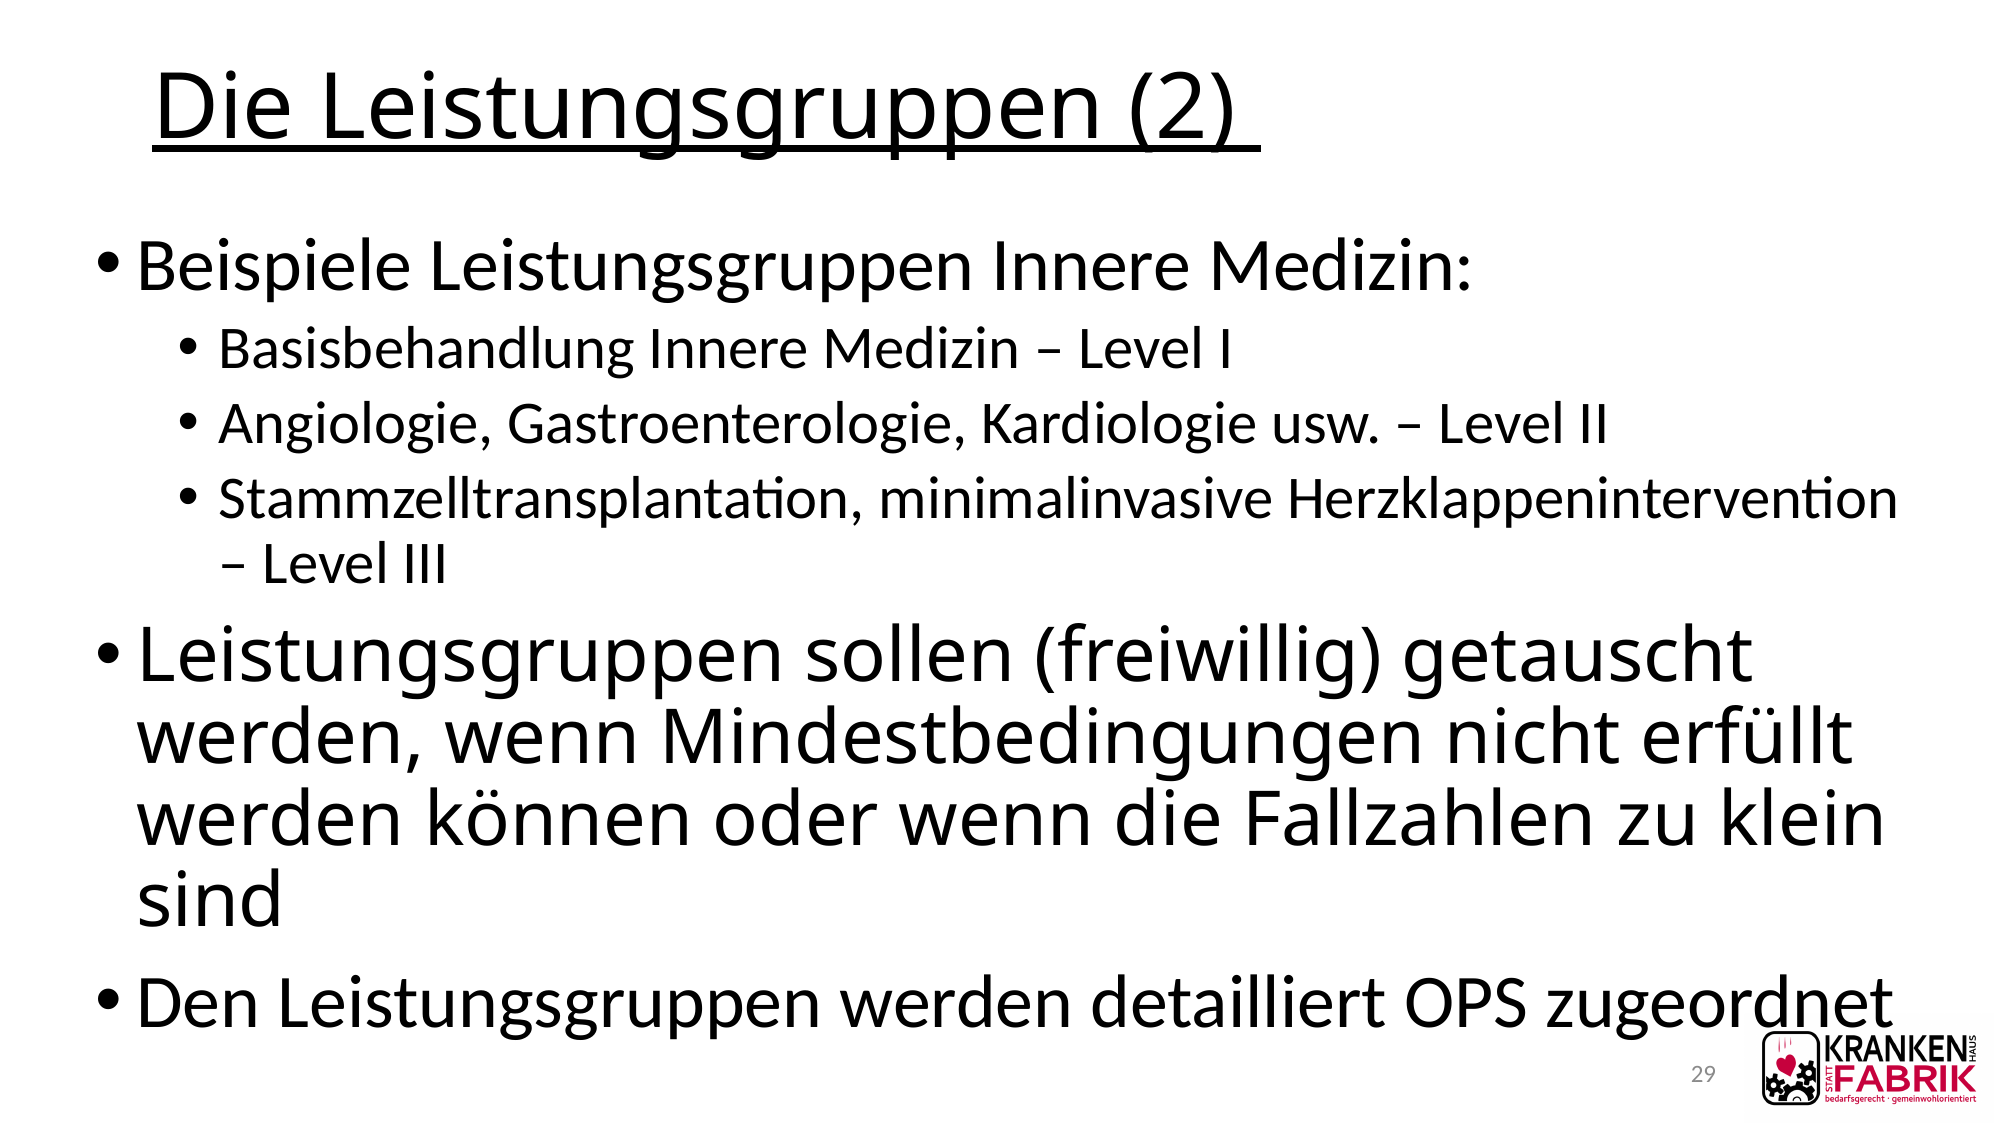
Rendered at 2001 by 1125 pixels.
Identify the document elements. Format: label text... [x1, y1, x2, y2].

title Die Leistungsgruppen (2) [137, 0, 1863, 217]
picture [1744, 1013, 1994, 1123]
slide_number 29 [1281, 1042, 1731, 1103]
list Beispiele Leistungsgruppen Innere Medizin: Basisbehandlung Innere Medizin – Level I Angiologie, Gastroenterologie, Kardiologie usw. – Level II Stammzelltransplantation, minimalinvasive Herzklappenintervention – Level III Leistungsgruppen sollen (freiwillig) getauscht werden, wenn Mindestbedingungen nicht erfüllt werden können oder wenn die Fallzahlen zu klein sind Den Leistungsgruppen werden detailliert OPS zugeordnet [80, 217, 1920, 1071]
